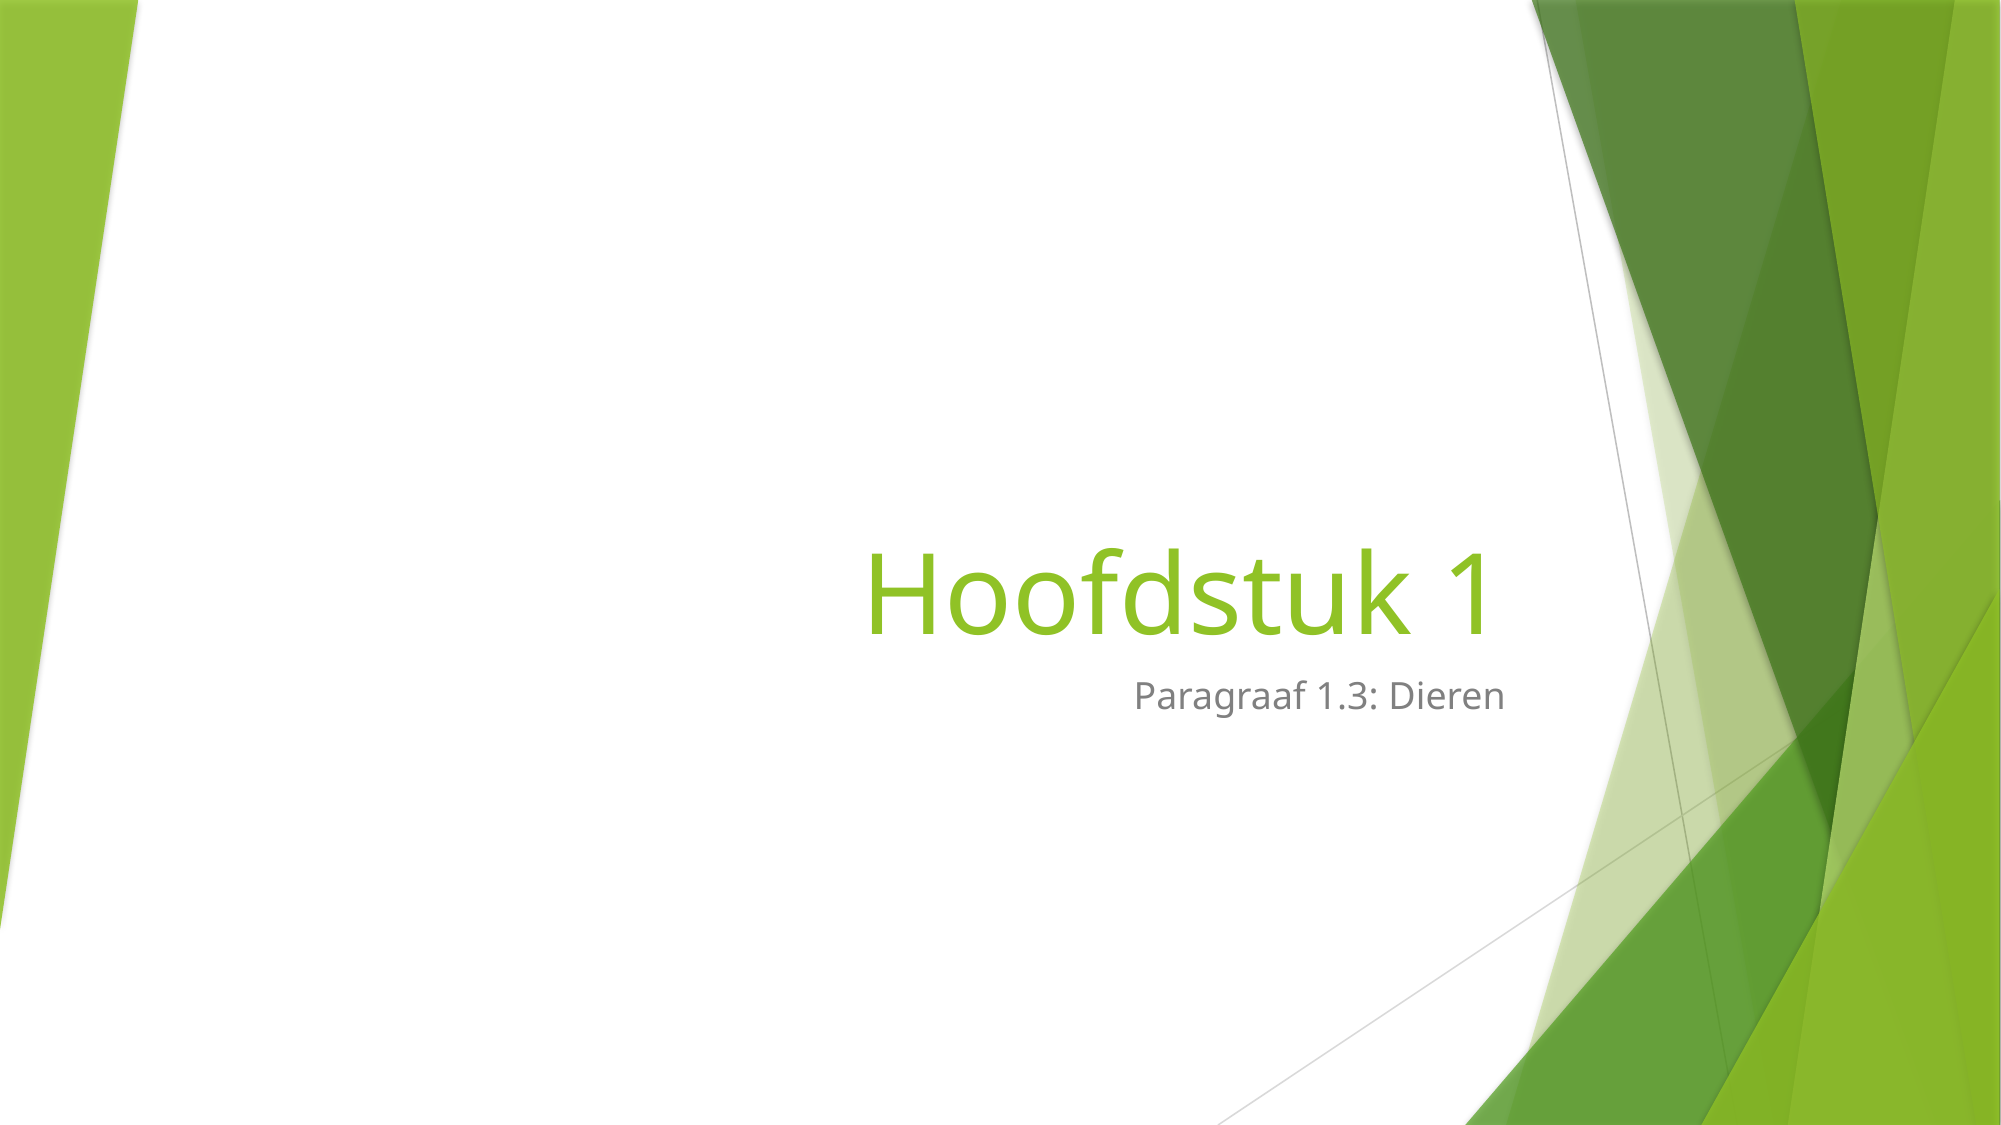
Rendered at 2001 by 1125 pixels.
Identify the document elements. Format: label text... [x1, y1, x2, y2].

title Hoofdstuk 1 [247, 394, 1522, 664]
subtitle Paragraaf 1.3: Dieren [247, 664, 1522, 845]
